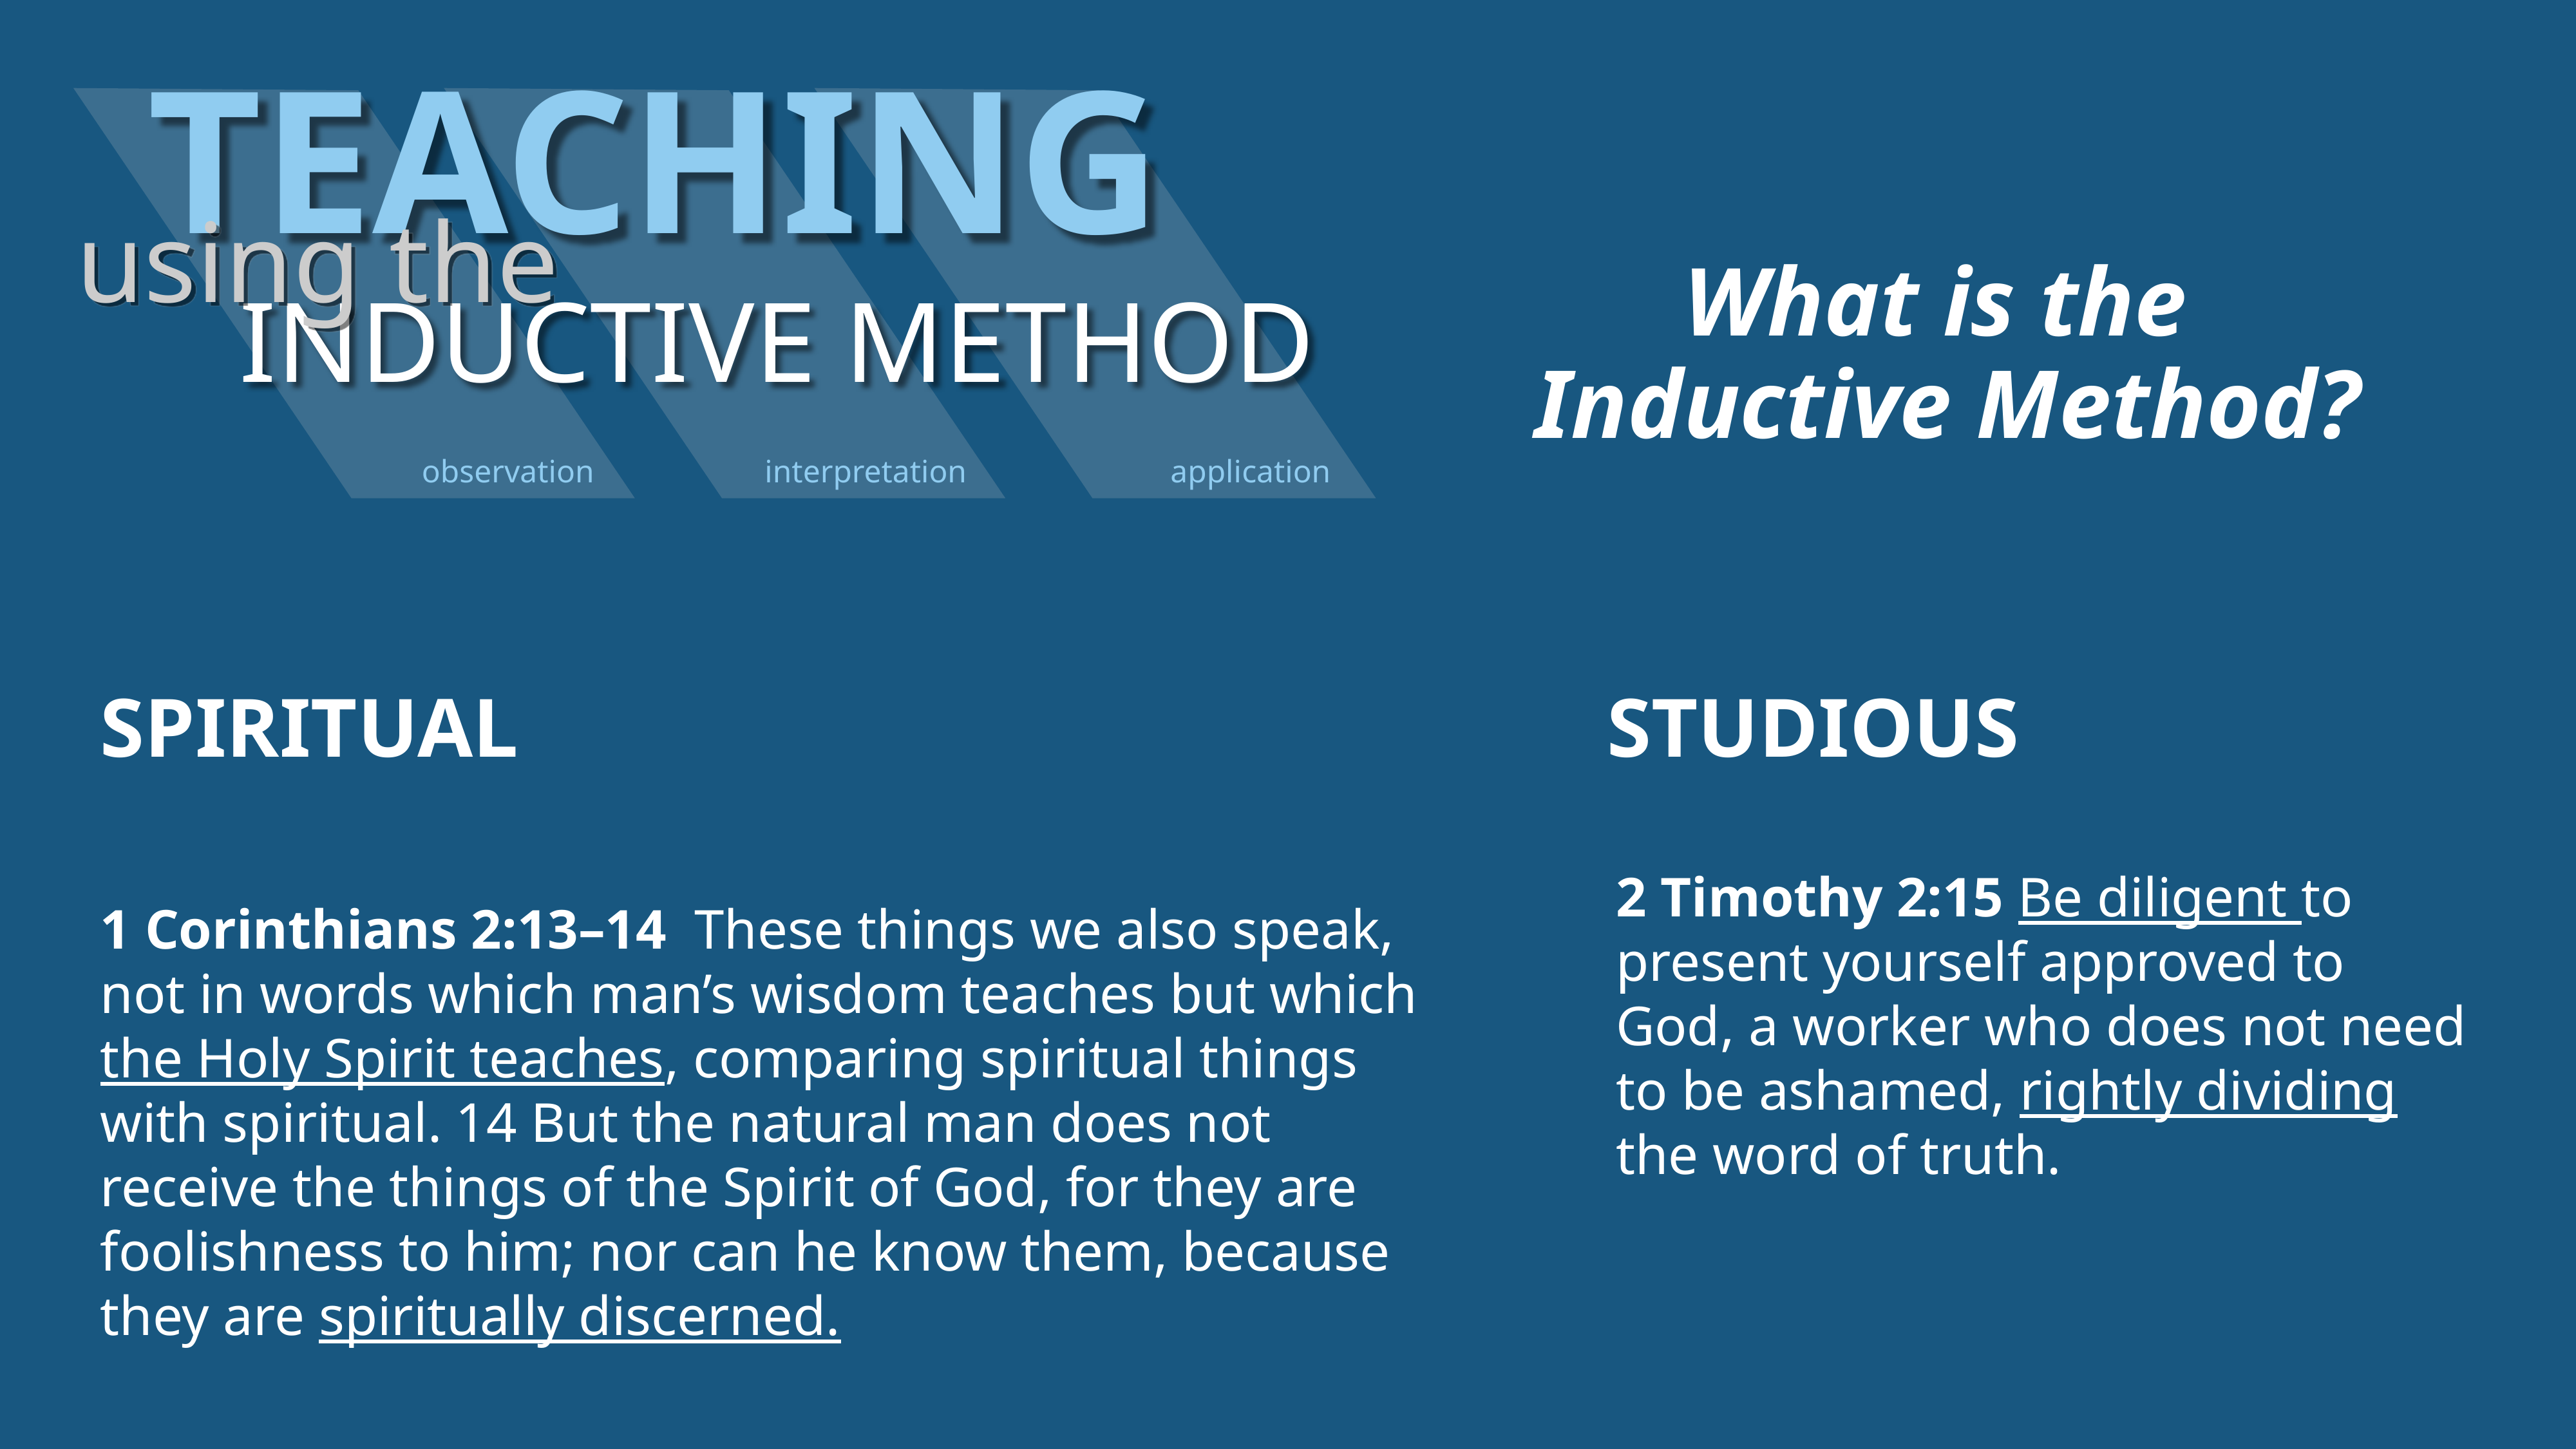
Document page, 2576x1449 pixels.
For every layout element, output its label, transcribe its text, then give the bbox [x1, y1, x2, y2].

text_box 2 Timothy 2:15 Be diligent to present yourself approved to God, a worker who does not need to be ashamed, rightly dividing the word of truth. [1610, 858, 2477, 1191]
text_box STUDIOUS [1602, 670, 2025, 779]
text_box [73, 14, 1376, 498]
text_box SPIRITUAL [95, 670, 525, 779]
text_box What is the Inductive Method? [1530, 285, 2366, 455]
text_box 1 Corinthians 2:13–14 These things we also speak, not in words which man’s wisdom teaches but which the Holy Spirit teaches, comparing spiritual things with spiritual. 14 But the natural man does not receive the things of the Spirit of God, for they are foolishness to him; nor can he know them, because they are spiritually discerned. [95, 890, 1435, 1352]
